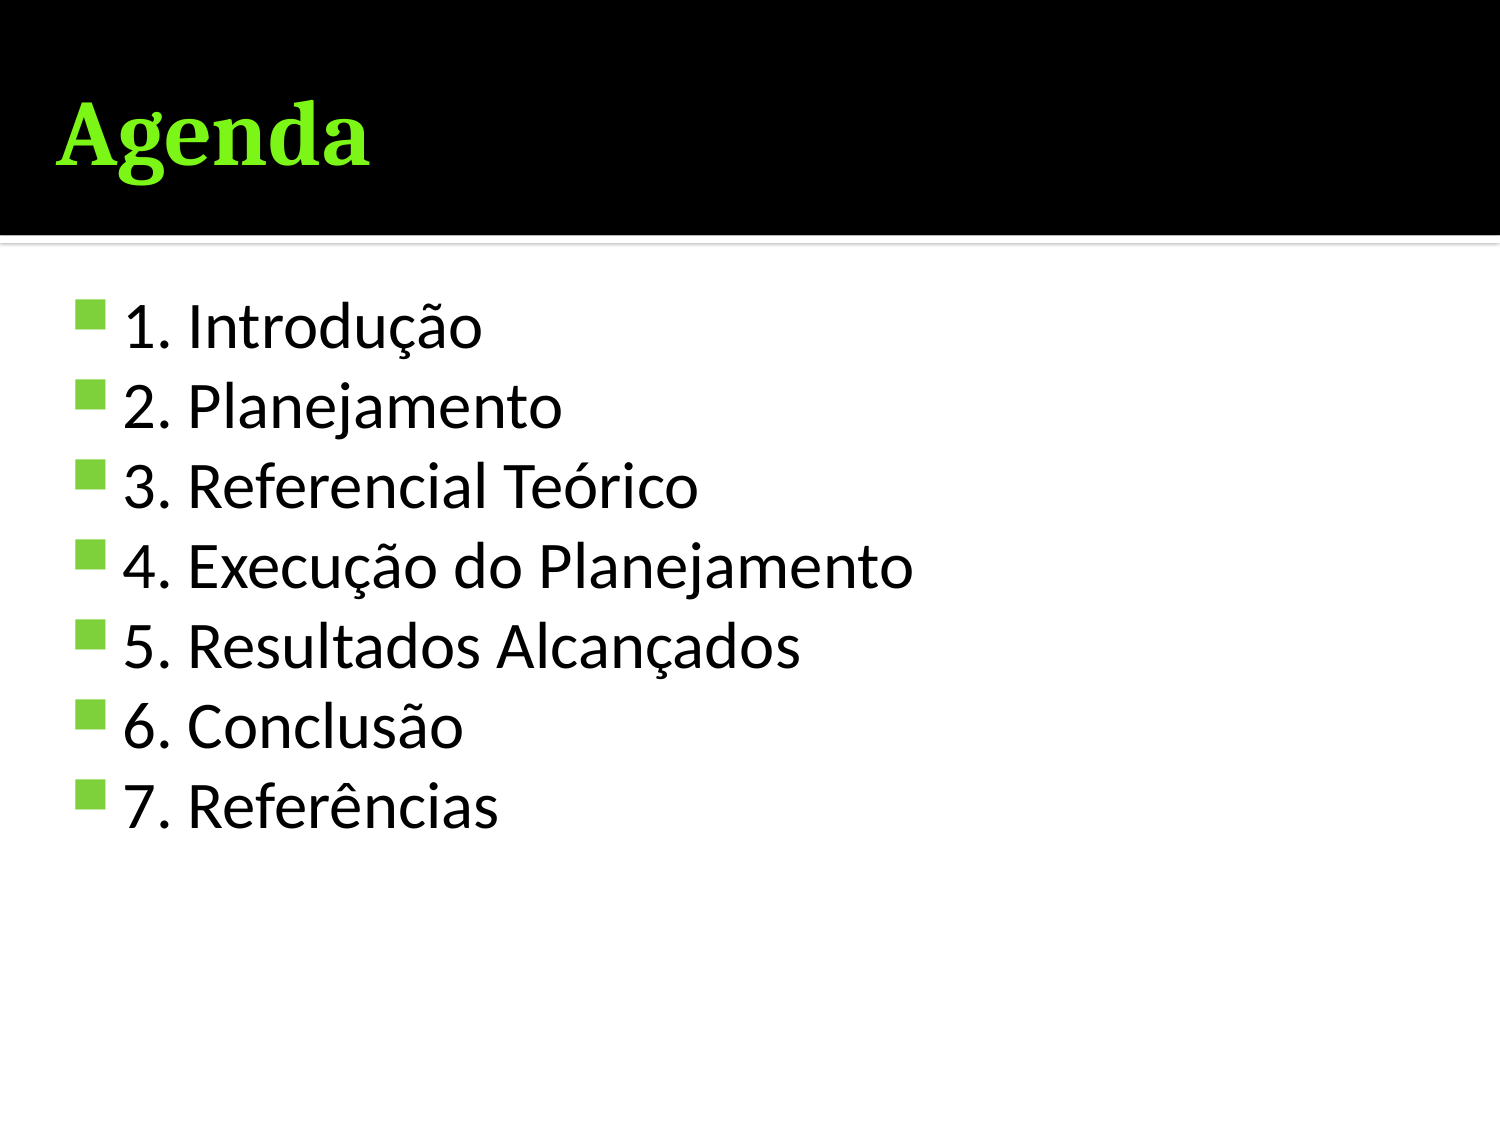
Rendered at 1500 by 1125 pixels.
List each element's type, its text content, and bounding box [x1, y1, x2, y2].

list 1. Introdução 2. Planejamento 3. Referencial Teórico 4. Execução do Planejamento 5. Resultados Alcançados 6. Conclusão 7. Referências [41, 267, 1459, 1094]
title Agenda [41, 25, 1459, 231]
